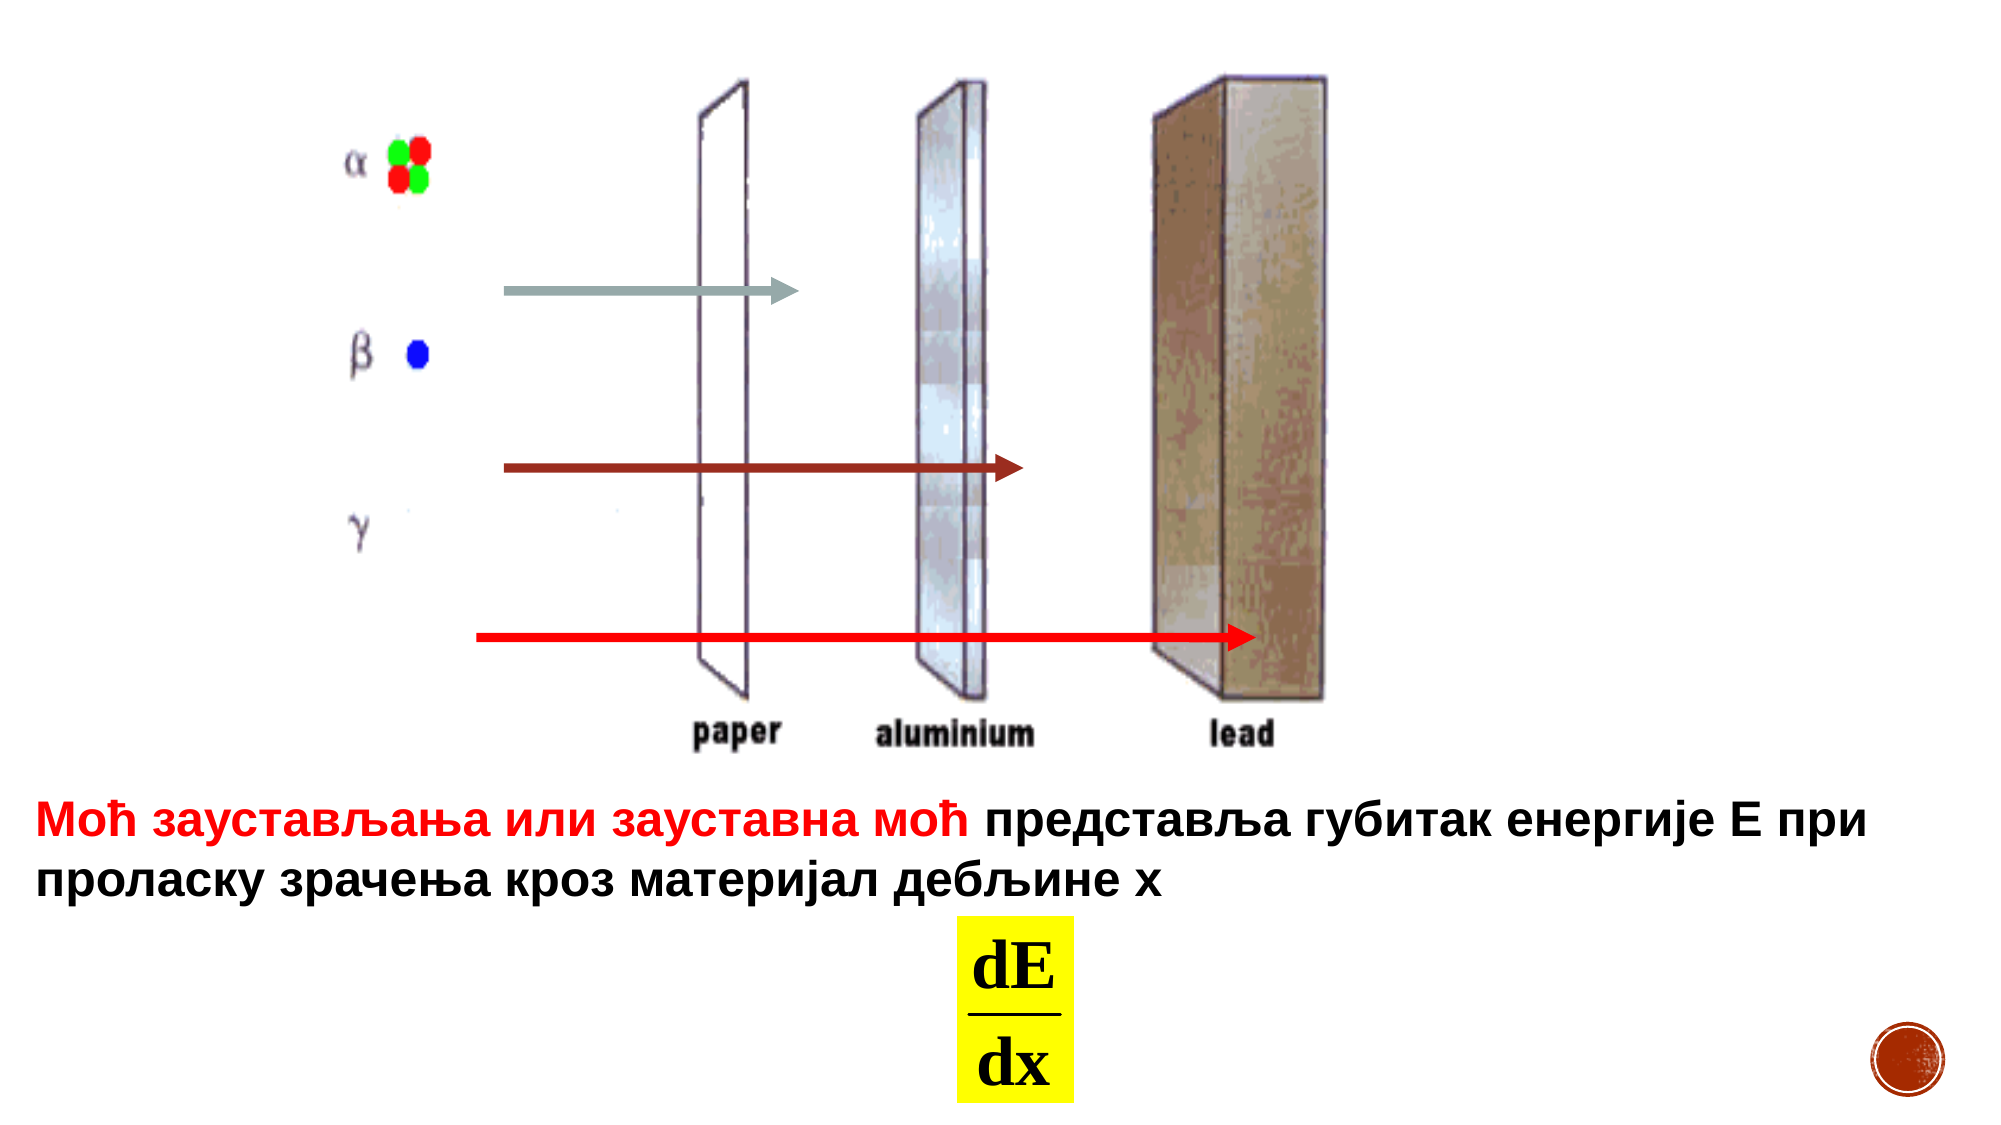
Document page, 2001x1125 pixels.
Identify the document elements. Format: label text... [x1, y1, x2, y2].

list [335, 38, 1511, 777]
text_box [959, 918, 1072, 1101]
text_box Моћ заустављања или зауставна моћ представља губитак енергије E при проласку зрачења кроз материјал дебљине x [20, 778, 1910, 914]
